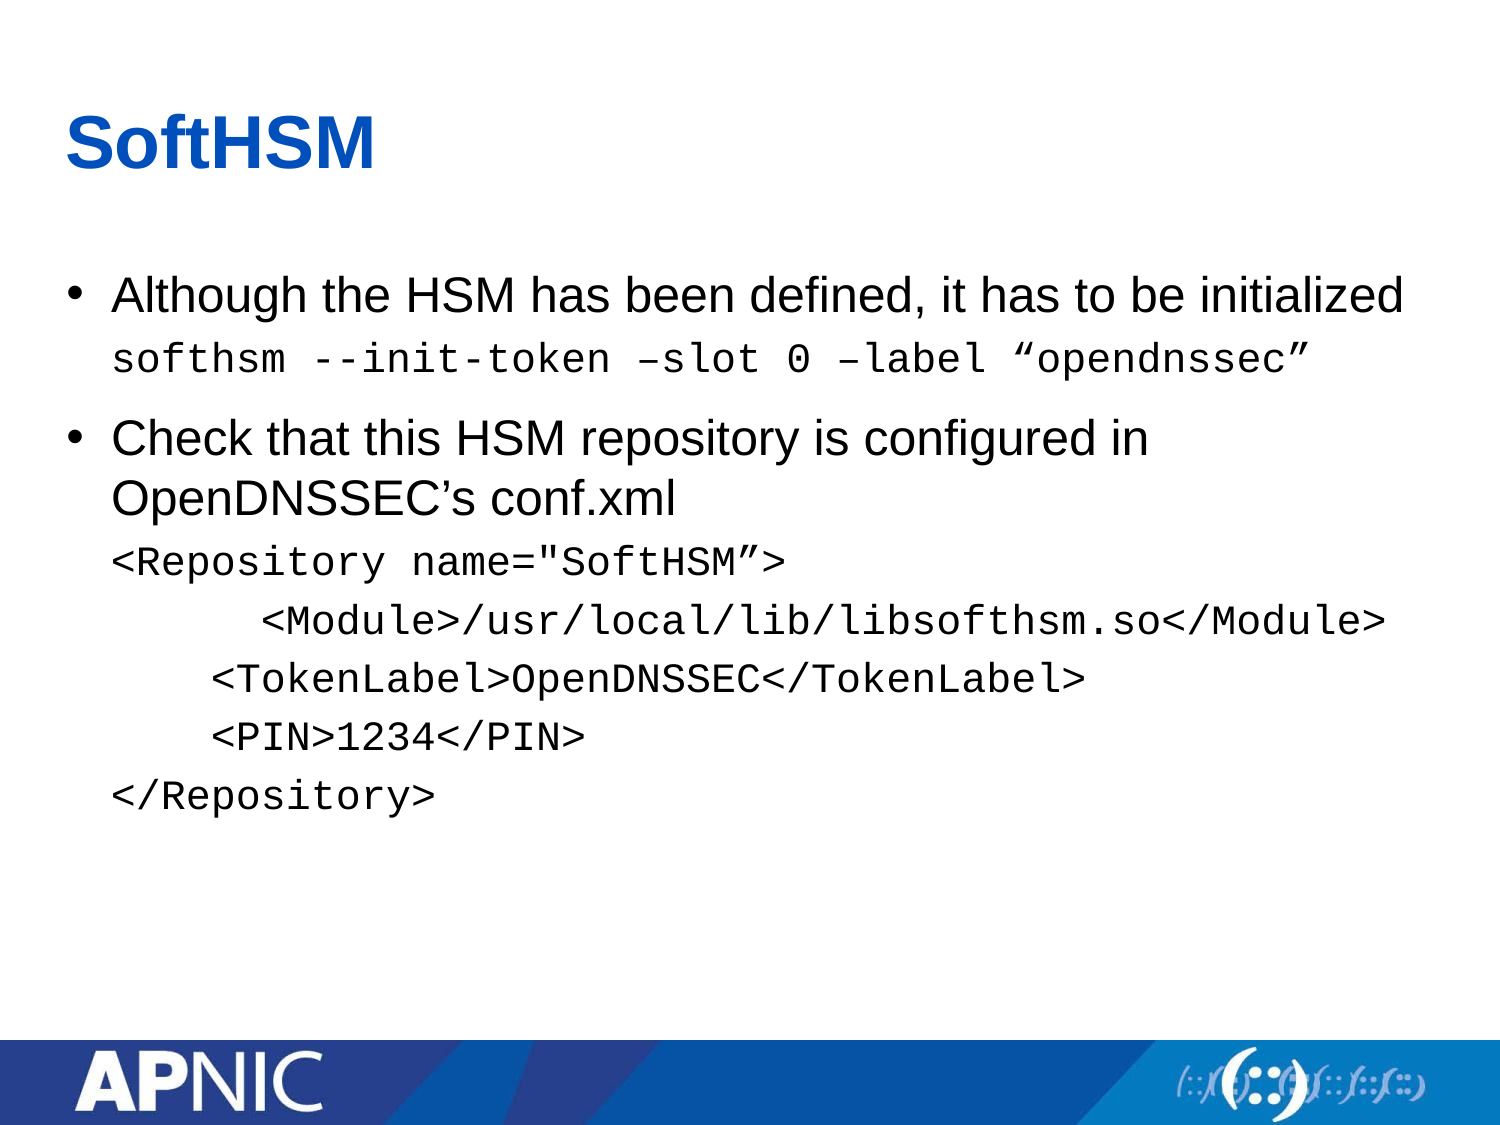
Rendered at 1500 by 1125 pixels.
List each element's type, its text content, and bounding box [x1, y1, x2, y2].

list Although the HSM has been defined, it has to be initialized softhsm --init-token –slot 0 –label “opendnssec” Check that this HSM repository is configured in OpenDNSSEC’s conf.xml <Repository name="SoftHSM”> <Module>/usr/local/lib/libsofthsm.so</Module> <TokenLabel>OpenDNSSEC</TokenLabel> <PIN>1234</PIN> </Repository> [66, 262, 1437, 1012]
title SoftHSM [64, 45, 1436, 233]
picture [0, 1040, 1500, 1125]
